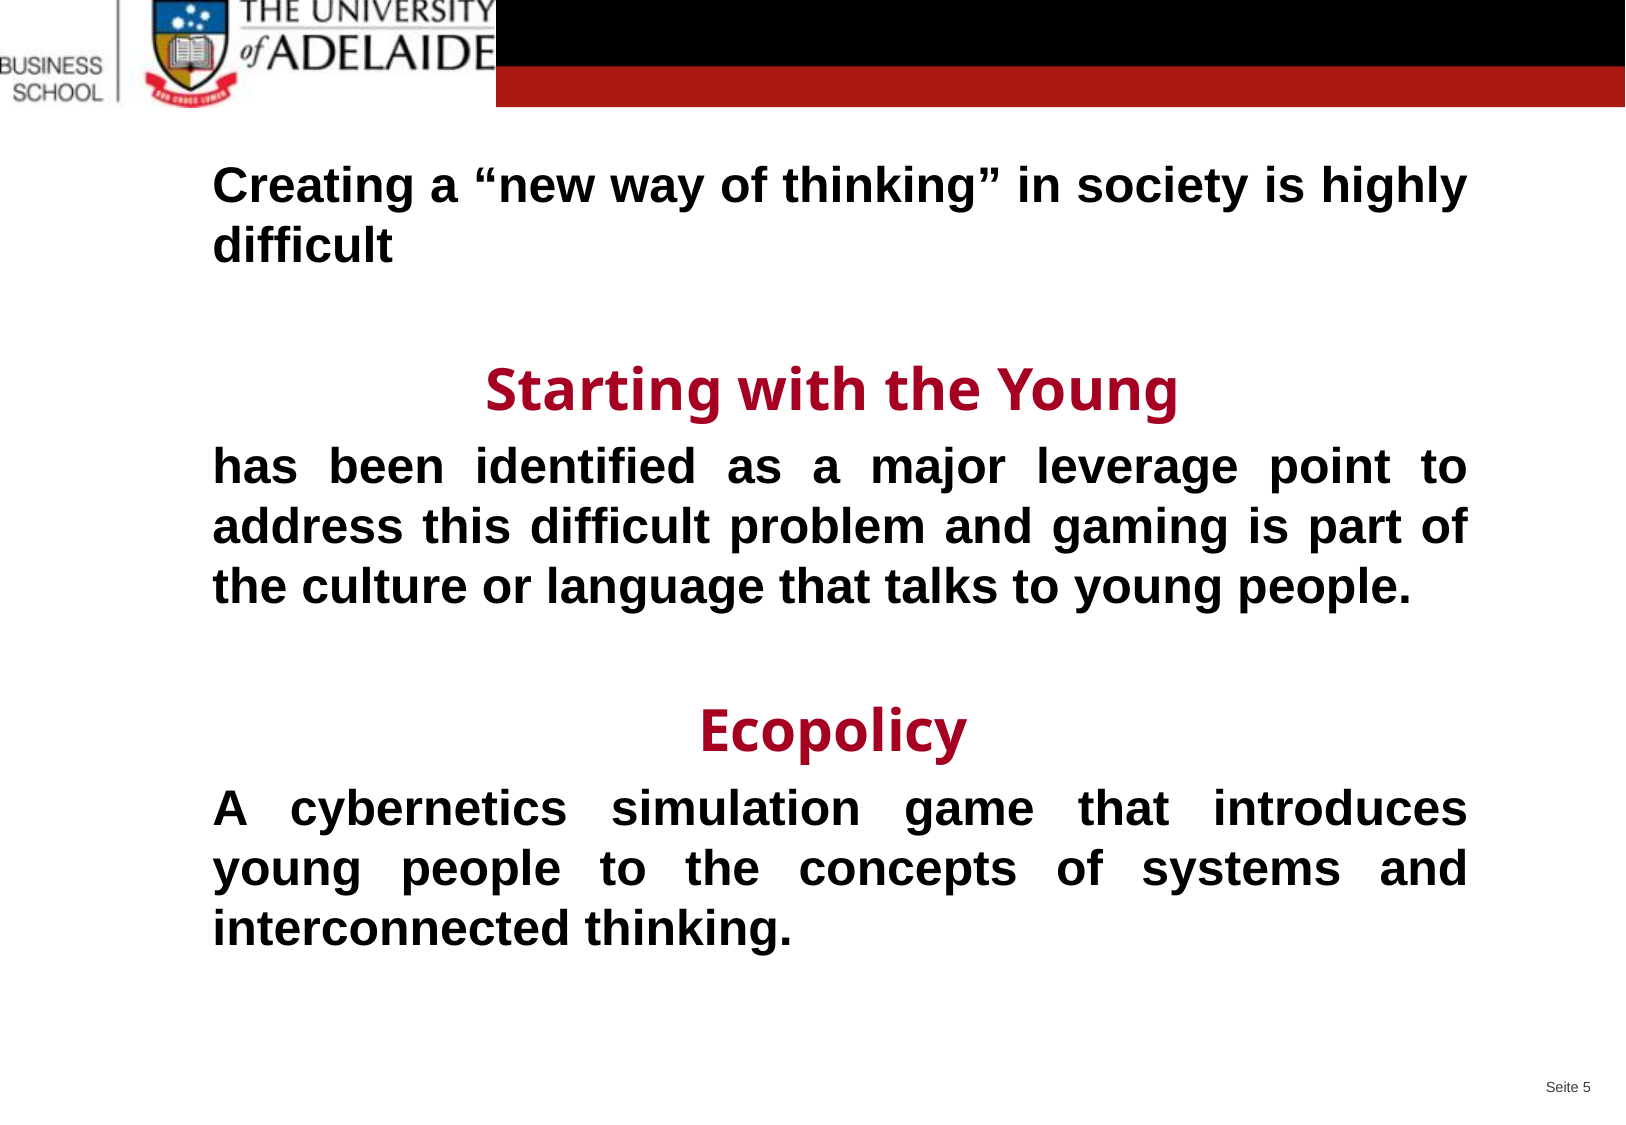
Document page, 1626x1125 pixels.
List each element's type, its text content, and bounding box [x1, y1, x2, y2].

text_box Creating a “new way of thinking” in society is highly difficult Starting with the Young has been identified as a major leverage point to address this difficult problem and gaming is part of the culture or language that talks to young people. Ecopolicy A cybernetics simulation game that introduces young people to the concepts of systems and interconnected thinking. [206, 146, 1475, 1032]
picture [0, 0, 496, 108]
text_box [496, 0, 1625, 66]
text_box [499, 66, 1625, 108]
